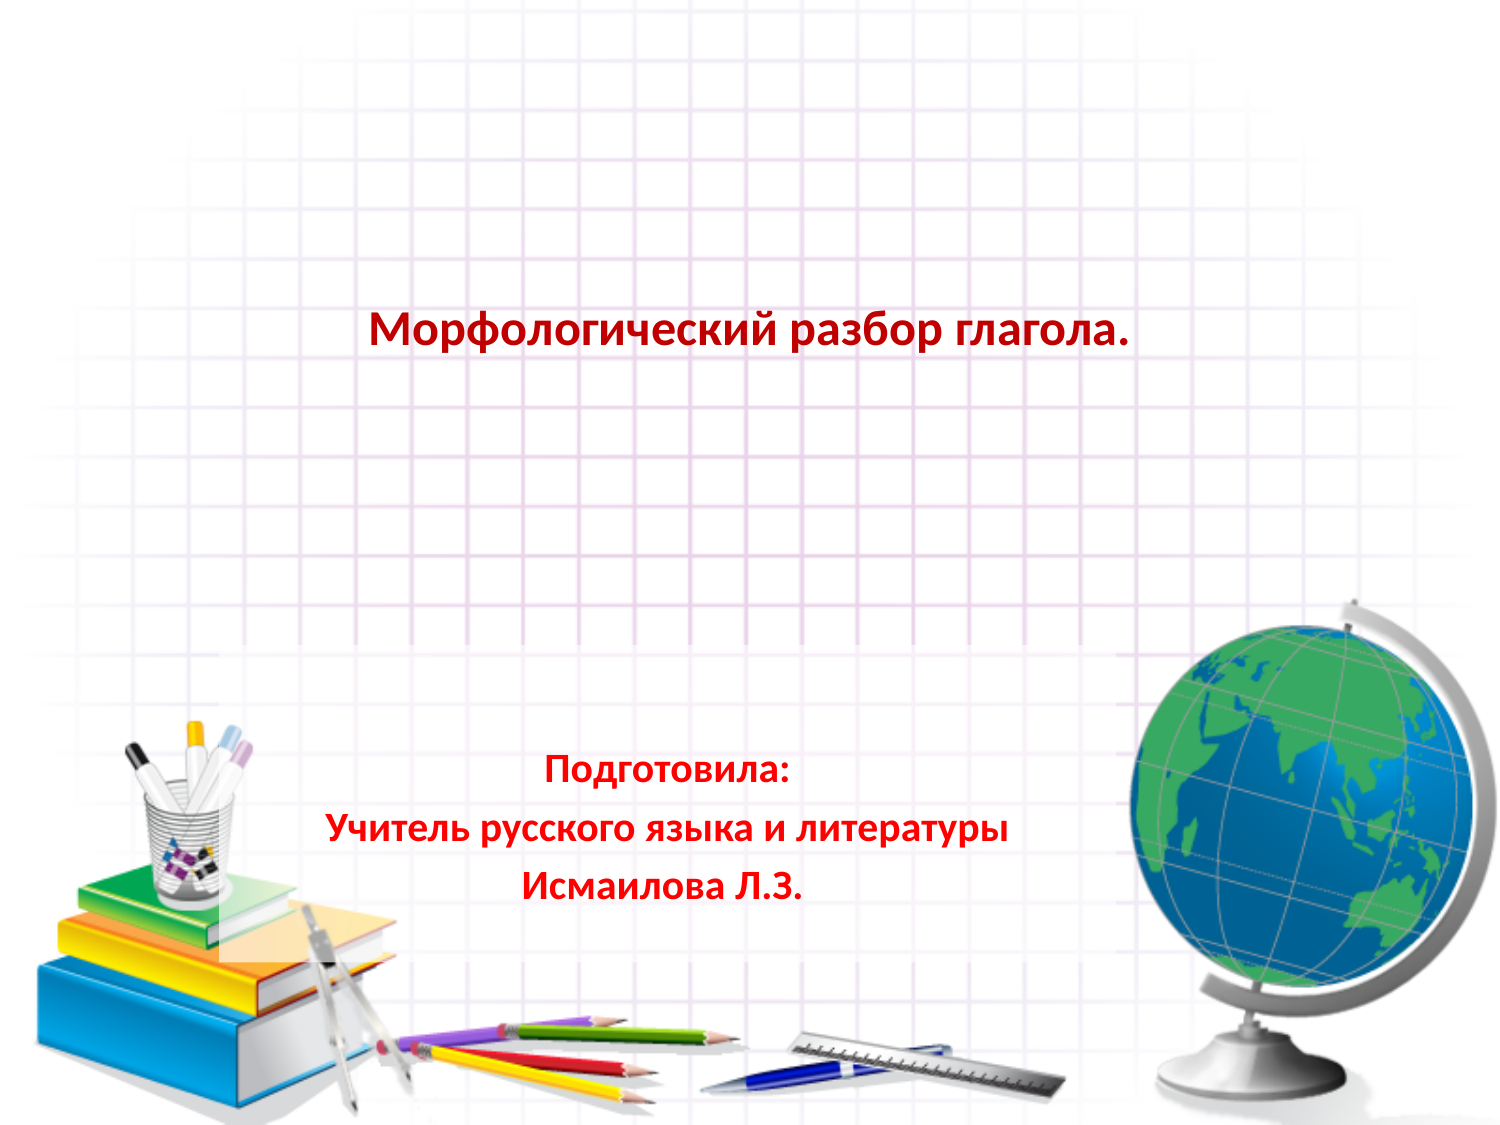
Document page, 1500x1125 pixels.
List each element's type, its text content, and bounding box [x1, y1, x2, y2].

picture [0, 0, 1500, 1125]
subtitle Подготовила: Учитель русского языка и литературы Исмаилова Л.З. [219, 645, 1117, 963]
title Морфологический разбор глагола. [225, 149, 1275, 398]
